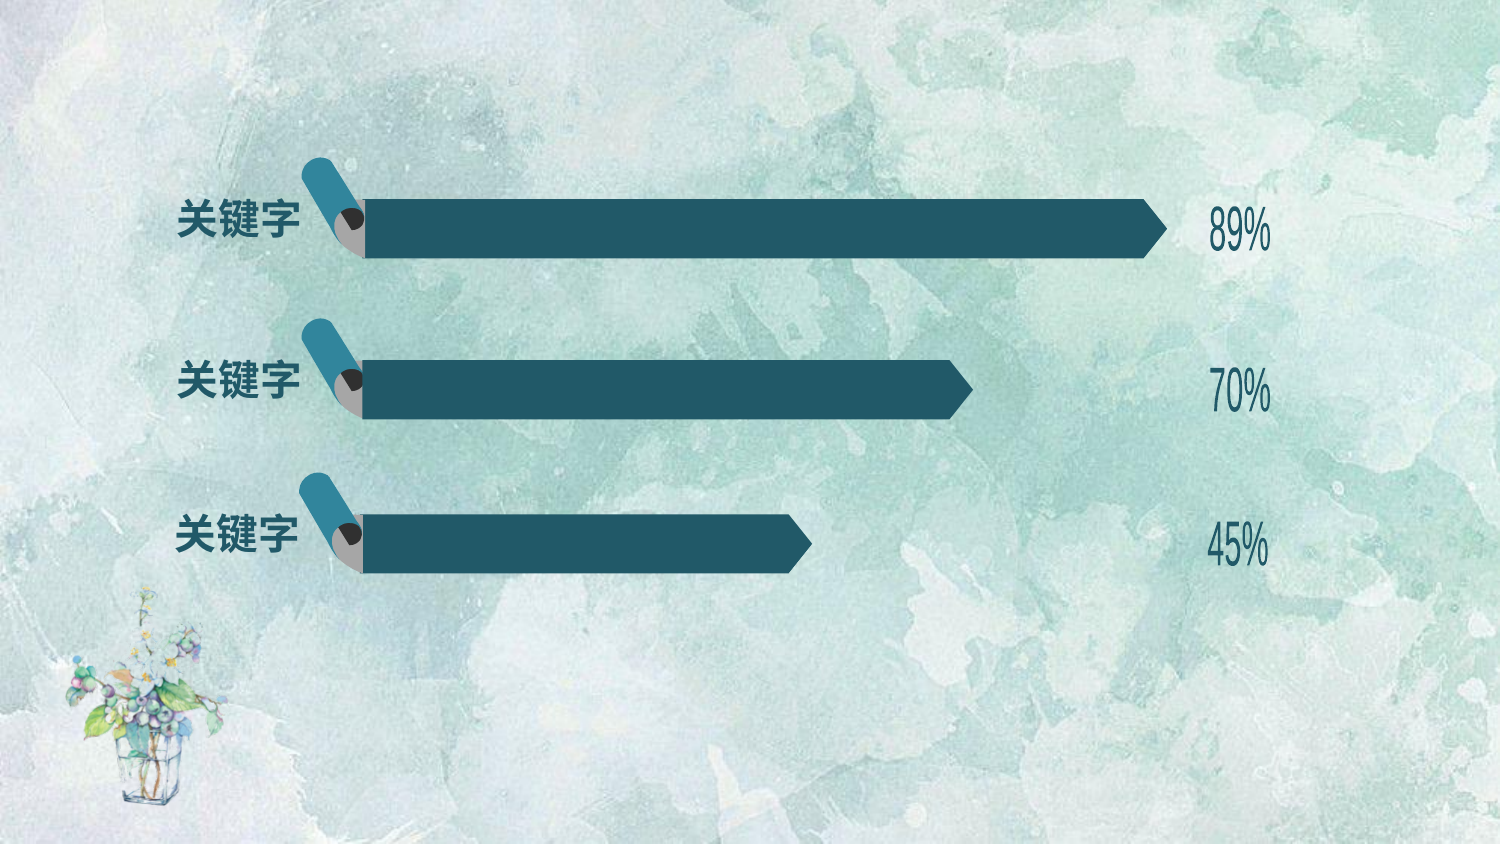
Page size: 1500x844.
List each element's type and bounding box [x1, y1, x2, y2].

text_box [50, 442, 1442, 601]
picture [0, 0, 1500, 844]
text_box [53, 127, 1444, 286]
text_box [53, 288, 1444, 444]
